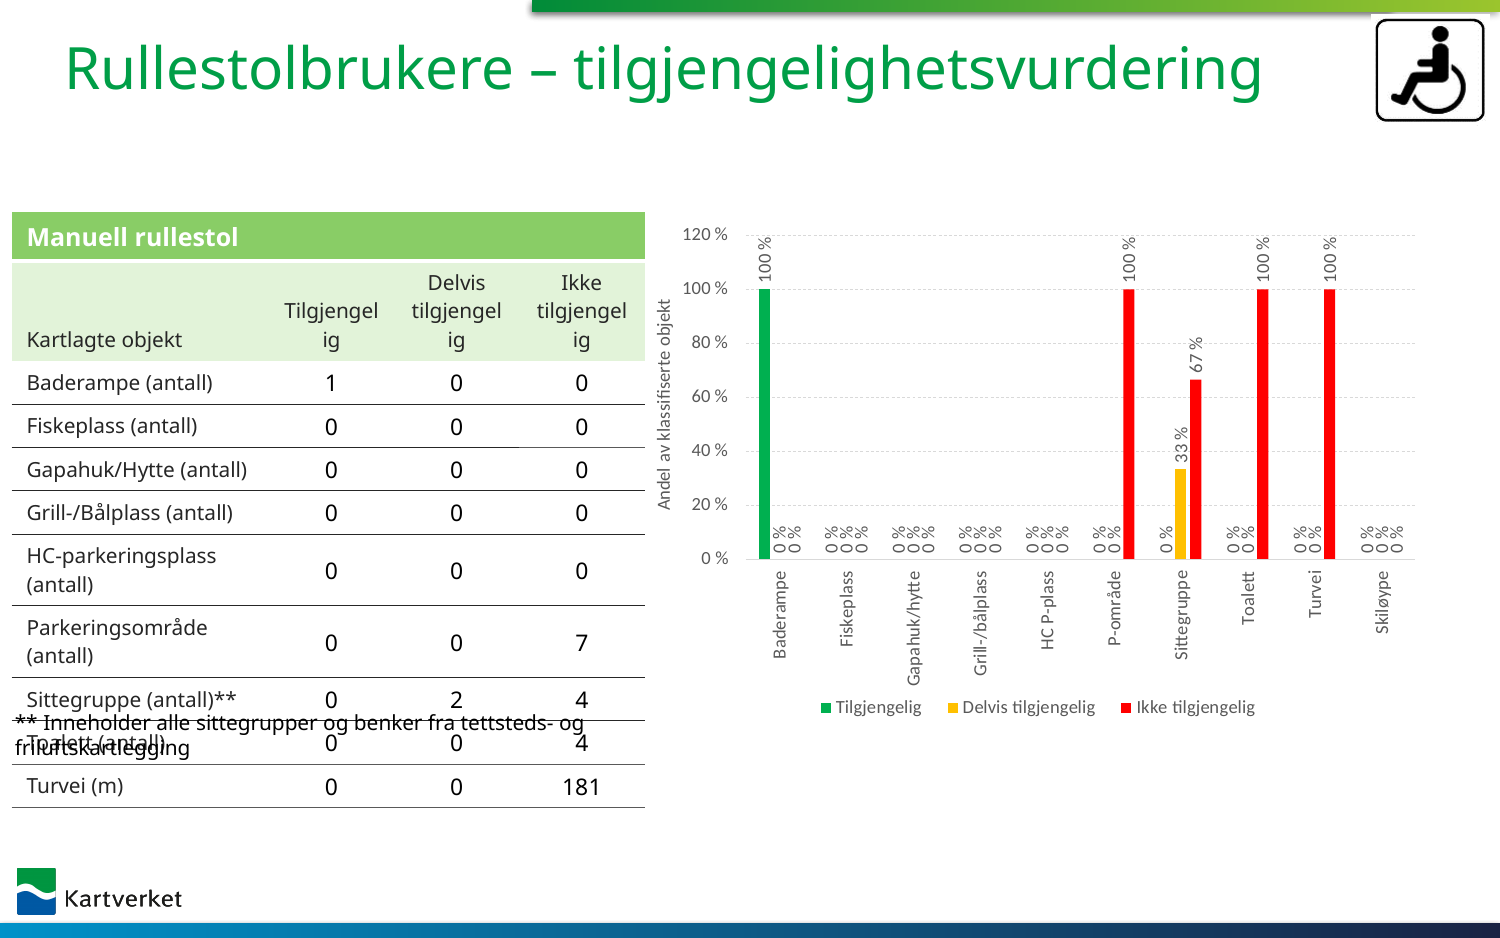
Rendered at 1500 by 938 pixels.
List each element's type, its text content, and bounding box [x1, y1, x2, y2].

table_cell 0 [519, 448, 638, 490]
table_cell HC-parkeringsplass (antall) [12, 535, 269, 605]
table_cell Turvei (m) [12, 768, 269, 807]
table_cell 0 [519, 535, 638, 605]
table_cell Grill-/Bålplass (antall) [12, 491, 269, 534]
text_box ** Inneholder alle sittegrupper og benker fra tettsteds- og friluftskartlegging [0, 702, 745, 768]
table_cell 0 [269, 448, 394, 490]
table_cell 2 [394, 678, 519, 702]
table_cell 0 [394, 361, 519, 404]
table_header Manuell rullestol [12, 212, 645, 259]
table_cell 0 [519, 405, 638, 447]
table_cell 0 [269, 535, 394, 605]
table_cell 7 [519, 606, 638, 677]
picture [1371, 13, 1491, 127]
table_cell Tilgjengelig [269, 263, 394, 361]
table_cell 0 [269, 405, 394, 447]
picture [643, 218, 1426, 728]
table_cell 0 [394, 491, 519, 534]
table_cell 0 [269, 678, 394, 702]
table_cell 0 [394, 535, 519, 605]
table_cell Delvis tilgjengelig [394, 263, 519, 361]
table_cell Gapahuk/Hytte (antall) [12, 448, 269, 490]
table_cell 0 [394, 405, 519, 447]
table_cell 0 [394, 768, 519, 807]
table_cell 0 [394, 448, 519, 490]
table_cell 0 [519, 491, 638, 534]
text_box Rullestolbrukere – tilgjengelighetsvurdering [49, 12, 1372, 109]
table_cell 0 [394, 606, 519, 677]
table_cell Baderampe (antall) [12, 361, 269, 404]
table_cell 0 [269, 491, 394, 534]
table_cell Ikke tilgjengelig [519, 263, 638, 361]
table_cell Sittegruppe (antall)** [12, 678, 269, 702]
table_cell Parkeringsområde (antall) [12, 606, 269, 677]
table_cell 181 [519, 768, 645, 807]
table_cell 0 [519, 361, 638, 404]
table_cell 0 [269, 606, 394, 677]
table_cell Kartlagte objekt [12, 263, 269, 361]
table_cell 1 [269, 361, 394, 404]
table_cell 4 [519, 678, 638, 702]
table_cell 0 [269, 768, 394, 807]
table_cell Fiskeplass (antall) [12, 405, 269, 447]
